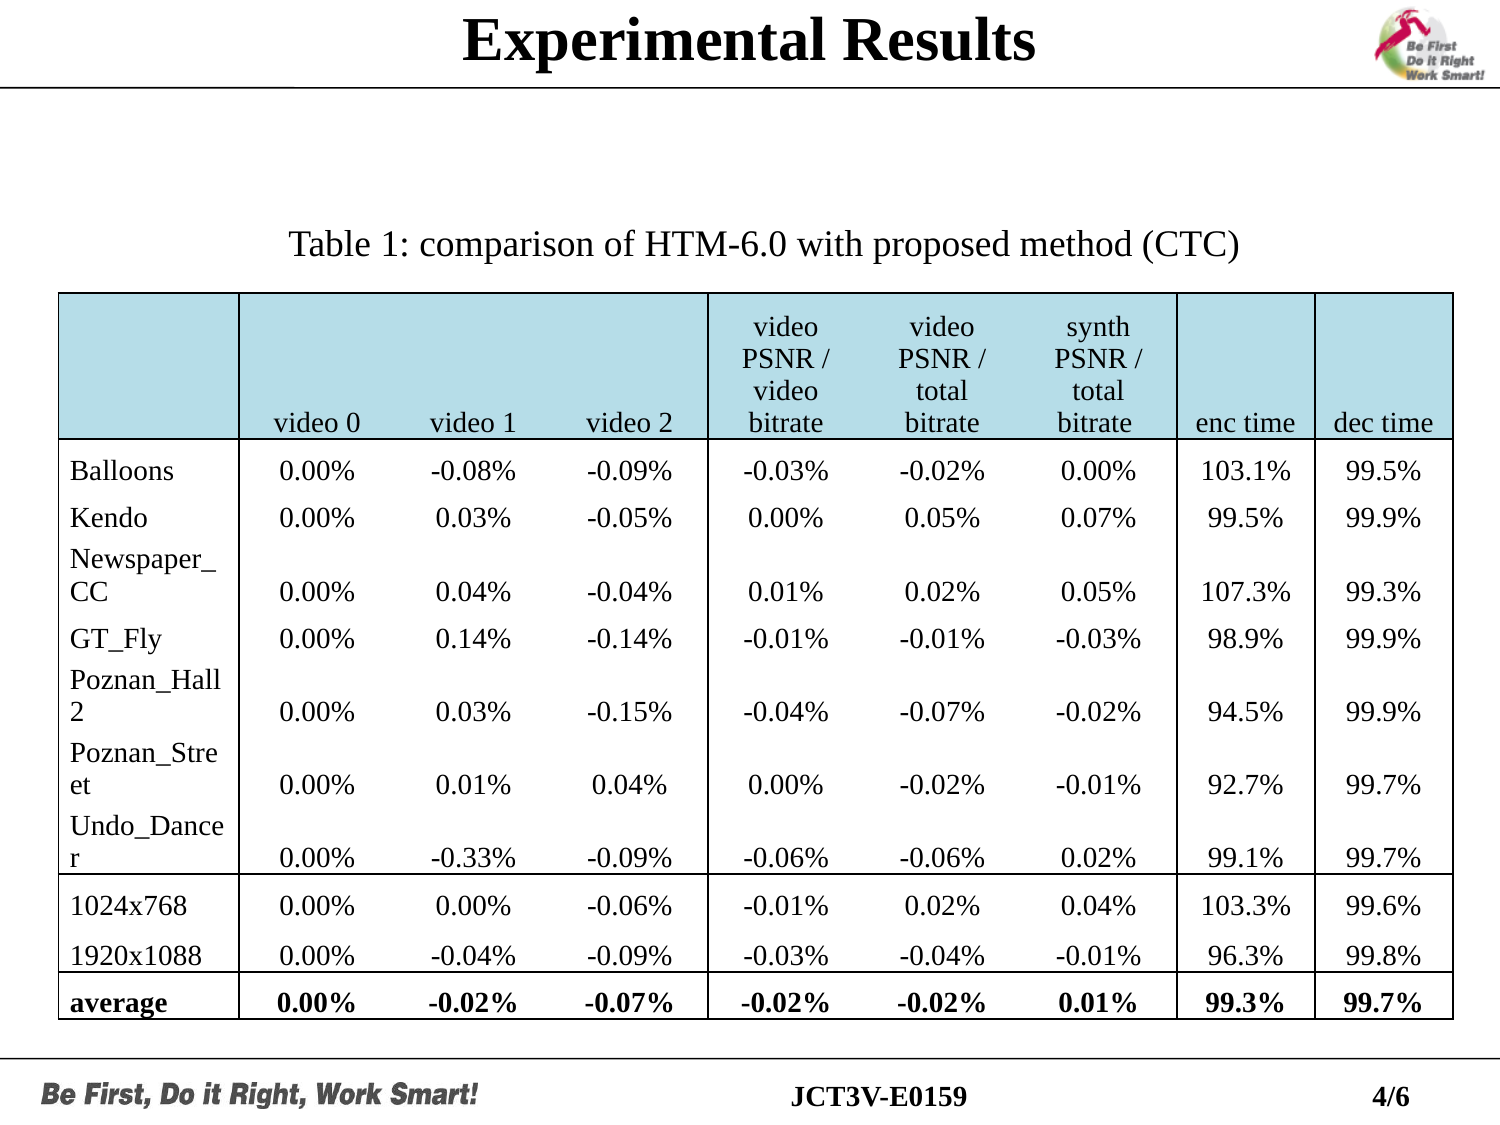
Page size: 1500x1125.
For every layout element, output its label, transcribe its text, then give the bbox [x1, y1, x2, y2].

table_cell -0.02% [709, 973, 864, 1018]
table_cell -0.02% [864, 973, 1020, 1018]
table_cell 99.7% [1316, 973, 1452, 1018]
table_cell 99.5% [1178, 487, 1314, 534]
table_cell 99.8% [1316, 922, 1452, 971]
table_cell -0.02% [864, 728, 1020, 801]
table_cell 0.05% [864, 487, 1020, 534]
table_header video PSNR / video bitrate [709, 294, 864, 438]
table_cell 103.3% [1178, 875, 1314, 922]
table_cell 0.00% [240, 922, 395, 971]
table_header video 2 [552, 294, 707, 438]
table_cell 0.02% [864, 875, 1020, 922]
table_cell -0.15% [552, 655, 707, 728]
table_cell 99.3% [1178, 973, 1314, 1018]
table_cell 0.05% [1020, 534, 1176, 607]
table_cell 99.9% [1316, 487, 1452, 534]
table_cell -0.04% [395, 922, 552, 971]
table_cell 0.00% [709, 728, 864, 801]
table_cell -0.01% [709, 607, 864, 655]
table_cell 0.00% [1020, 440, 1176, 487]
table_cell -0.33% [395, 801, 552, 873]
table_cell GT_Fly [59, 607, 238, 655]
table_cell -0.03% [709, 440, 864, 487]
table_cell 0.00% [709, 487, 864, 534]
table_cell -0.08% [395, 440, 552, 487]
table_cell 0.04% [552, 728, 707, 801]
table_cell 99.9% [1316, 607, 1452, 655]
table_cell 99.3% [1316, 534, 1452, 607]
table_cell 0.00% [240, 728, 395, 801]
table_cell 0.01% [709, 534, 864, 607]
table_cell 99.6% [1316, 875, 1452, 922]
table_cell 0.03% [395, 655, 552, 728]
table_cell Balloons [59, 440, 238, 487]
table_cell 0.14% [395, 607, 552, 655]
table_cell Poznan_Hall2 [59, 655, 238, 728]
table_cell -0.01% [1020, 728, 1176, 801]
table_cell 0.00% [240, 875, 395, 922]
table_header video PSNR / total bitrate [864, 294, 1020, 438]
table_cell 0.03% [395, 487, 552, 534]
table_cell -0.06% [552, 875, 707, 922]
table_cell -0.03% [1020, 607, 1176, 655]
table_cell -0.09% [552, 922, 707, 971]
table_cell 0.04% [395, 534, 552, 607]
picture [1425, 5, 1489, 83]
table_cell 0.00% [240, 801, 395, 873]
table_cell 98.9% [1178, 607, 1314, 655]
table_header dec time [1316, 294, 1452, 438]
table_cell 0.01% [395, 728, 552, 801]
text_box Table 1: comparison of HTM-6.0 with proposed method (CTC) [273, 211, 1256, 272]
table_cell 0.00% [240, 607, 395, 655]
table_cell 99.5% [1316, 440, 1452, 487]
text_box Experimental Results [74, 0, 1425, 129]
table_cell 96.3% [1178, 922, 1314, 971]
table_header enc time [1178, 294, 1314, 438]
table_cell -0.03% [709, 922, 864, 971]
text_box JCT3V-E0159 [632, 1065, 983, 1125]
table_cell -0.04% [864, 922, 1020, 971]
table_cell -0.04% [709, 655, 864, 728]
table_cell 0.07% [1020, 487, 1176, 534]
table_cell 0.00% [240, 487, 395, 534]
table_header [59, 294, 238, 438]
table_cell -0.14% [552, 607, 707, 655]
table_cell 0.04% [1020, 875, 1176, 922]
table_cell -0.02% [1020, 655, 1176, 728]
table_cell 0.02% [864, 534, 1020, 607]
table_cell Poznan_Street [59, 728, 238, 801]
table_cell 99.7% [1316, 801, 1452, 873]
table_cell -0.06% [709, 801, 864, 873]
table_cell -0.02% [864, 440, 1020, 487]
table_cell 1024x768 [59, 875, 238, 922]
table_cell 92.7% [1178, 728, 1314, 801]
table_cell Undo_Dancer [59, 801, 238, 873]
table_cell Kendo [59, 487, 238, 534]
table_header video 1 [395, 294, 552, 438]
table_cell 0.00% [240, 534, 395, 607]
table_cell Newspaper_CC [59, 534, 238, 607]
table_cell 0.02% [1020, 801, 1176, 873]
table_cell -0.06% [864, 801, 1020, 873]
table_cell 0.00% [395, 875, 552, 922]
table_cell -0.01% [709, 875, 864, 922]
table_cell -0.09% [552, 801, 707, 873]
table_cell 103.1% [1178, 440, 1314, 487]
picture [41, 1082, 478, 1109]
slide_number 4/6 [1074, 1065, 1425, 1125]
table_cell average [59, 973, 238, 1018]
table_cell -0.01% [864, 607, 1020, 655]
table_header video 0 [240, 294, 395, 438]
table_cell -0.07% [552, 973, 707, 1018]
table_cell -0.04% [552, 534, 707, 607]
table_cell 107.3% [1178, 534, 1314, 607]
table_cell 0.01% [1020, 973, 1176, 1018]
table_header synth PSNR / total bitrate [1020, 294, 1176, 438]
table_cell 99.1% [1178, 801, 1314, 873]
table_cell 99.9% [1316, 655, 1452, 728]
table_cell -0.02% [395, 973, 552, 1018]
table_cell -0.09% [552, 440, 707, 487]
table_cell 94.5% [1178, 655, 1314, 728]
table_cell 0.00% [240, 440, 395, 487]
table_cell -0.05% [552, 487, 707, 534]
table_cell 99.7% [1316, 728, 1452, 801]
table_cell -0.01% [1020, 922, 1176, 971]
table_cell 1920x1088 [59, 922, 238, 971]
table_cell -0.07% [864, 655, 1020, 728]
table_cell 0.00% [240, 973, 395, 1018]
table_cell 0.00% [240, 655, 395, 728]
